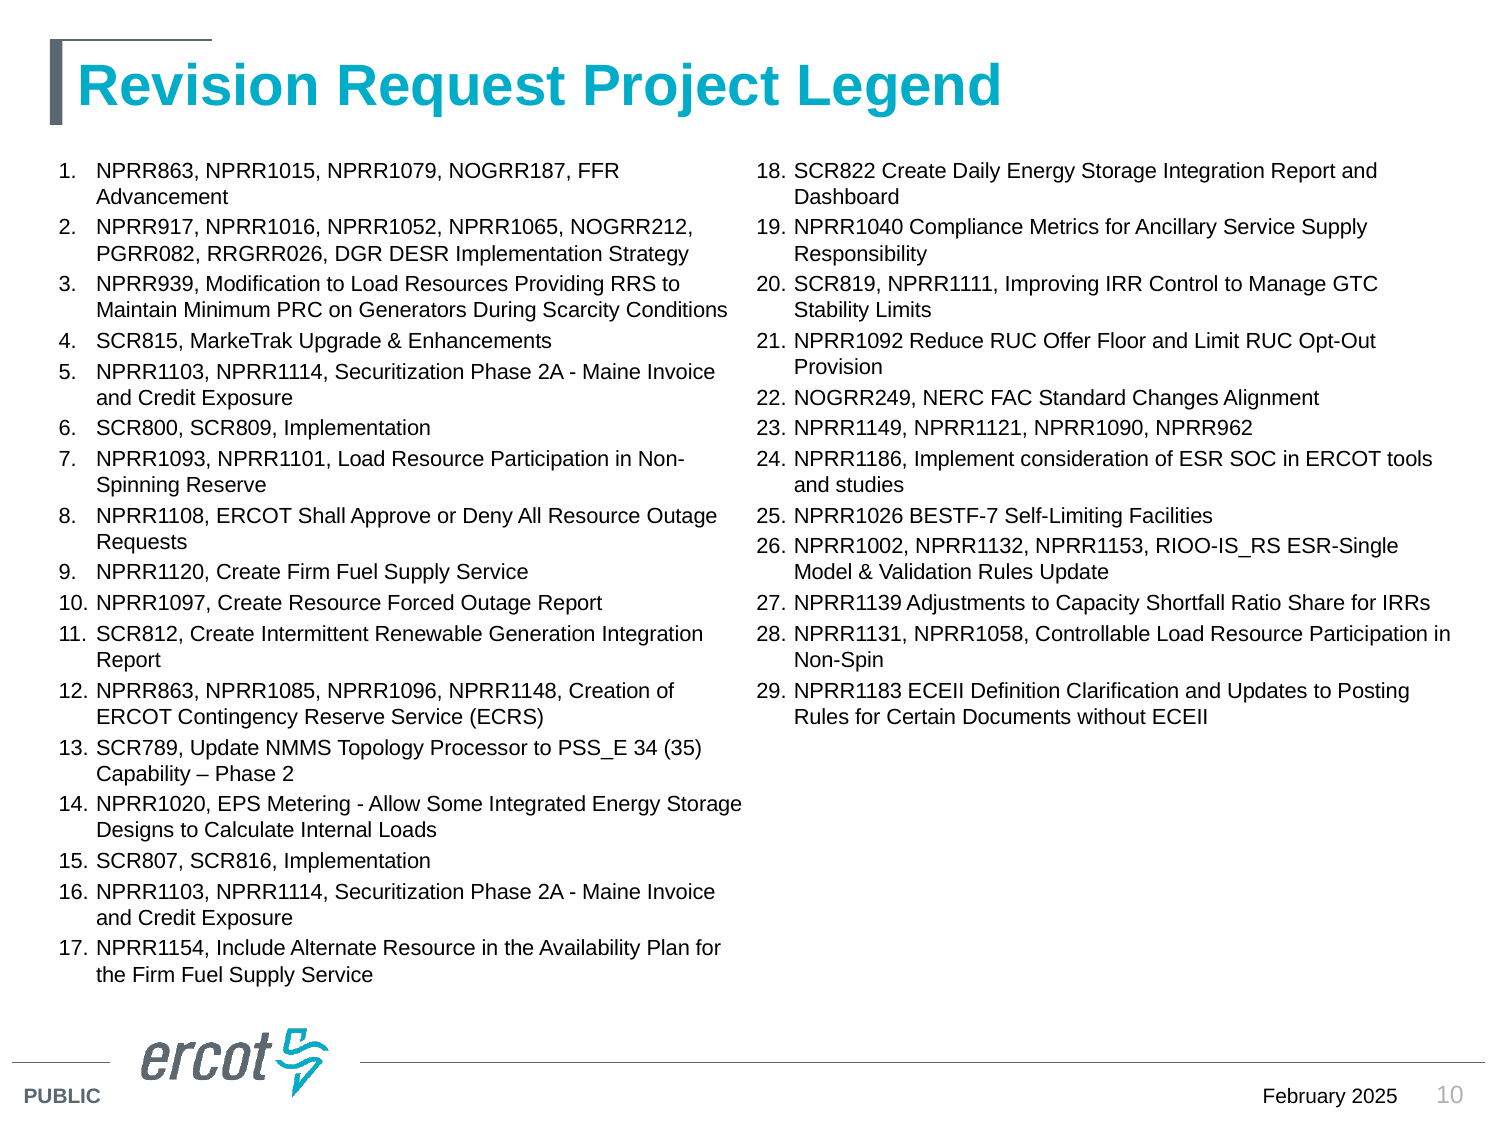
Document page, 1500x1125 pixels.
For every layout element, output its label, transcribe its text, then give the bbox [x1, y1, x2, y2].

picture [137, 1055, 332, 1100]
slide_number 10 [1412, 1076, 1488, 1112]
title Revision Request Project Legend [62, 39, 1450, 125]
list NPRR863, NPRR1015, NPRR1079, NOGRR187, FFR Advancement NPRR917, NPRR1016, NPRR1052, NPRR1065, NOGRR212, PGRR082, RRGRR026, DGR DESR Implementation Strategy NPRR939, Modification to Load Resources Providing RRS to Maintain Minimum PRC on Generators During Scarcity Conditions SCR815, MarkeTrak Upgrade & Enhancements NPRR1103, NPRR1114, Securitization Phase 2A - Maine Invoice and Credit Exposure SCR800, SCR809, Implementation NPRR1093, NPRR1101, Load Resource Participation in Non-Spinning Reserve NPRR1108, ERCOT Shall Approve or Deny All Resource Outage Requests NPRR1120, Create Firm Fuel Supply Service NPRR1097, Create Resource Forced Outage Report SCR812, Create Intermittent Renewable Generation Integration Report NPRR863, NPRR1085, NPRR1096, NPRR1148, Creation of ERCOT Contingency Reserve Service (ECRS) SCR789, Update NMMS Topology Processor to PSS_E 34 (35) Capability – Phase 2 NPRR1020, EPS Metering - Allow Some Integrated Energy Storage Designs to Calculate Internal Loads SCR807, SCR816, Implementation NPRR1103, NPRR1114, Securitization Phase 2A - Maine Invoice and Credit Exposure NPRR1154, Include Alternate Resource in the Availability Plan for the Firm Fuel Supply Service SCR822 Create Daily Energy Storage Integration Report and Dashboard NPRR1040 Compliance Metrics for Ancillary Service Supply Responsibility SCR819, NPRR1111, Improving IRR Control to Manage GTC Stability Limits NPRR1092 Reduce RUC Offer Floor and Limit RUC Opt-Out Provision NOGRR249, NERC FAC Standard Changes Alignment NPRR1149, NPRR1121, NPRR1090, NPRR962 NPRR1186, Implement consideration of ESR SOC in ERCOT tools and studies NPRR1026 BESTF-7 Self-Limiting Facilities NPRR1002, NPRR1132, NPRR1153, RIOO-IS_RS ESR-Single Model & Validation Rules Update NPRR1139 Adjustments to Capacity Shortfall Ratio Share for IRRs NPRR1131, NPRR1058, Controllable Load Resource Participation in Non-Spin NPRR1183 ECEII Definition Clarification and Updates to Posting Rules for Certain Documents without ECEII [43, 148, 1469, 1055]
